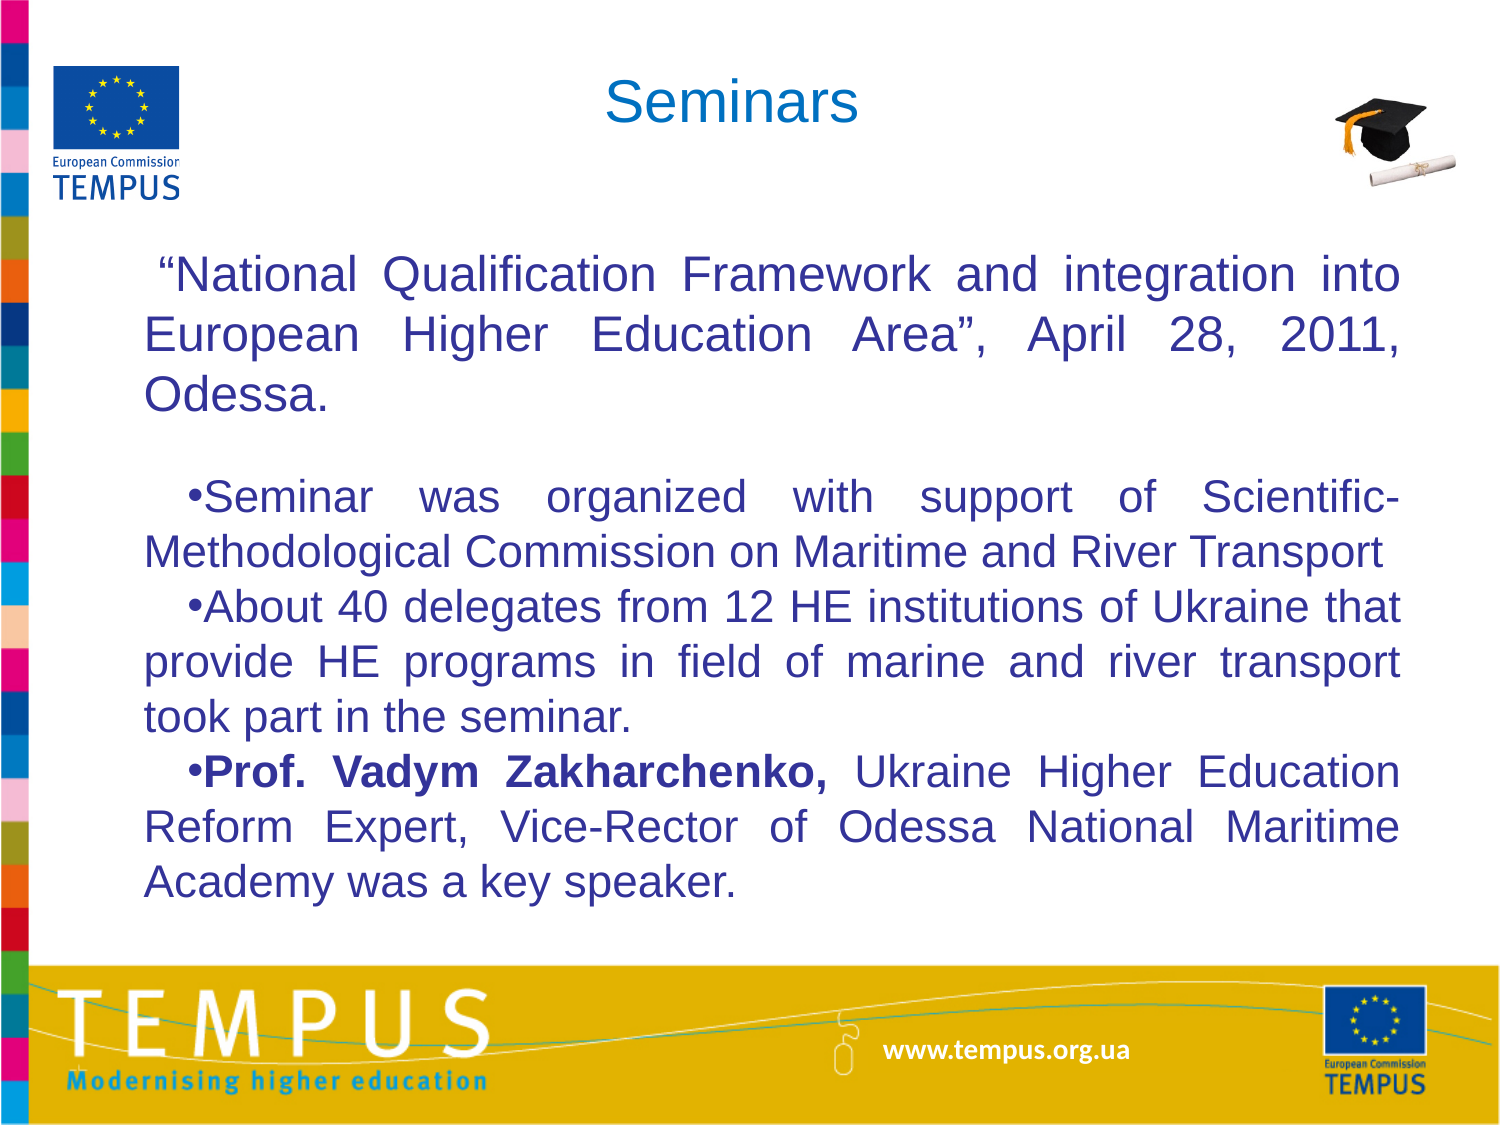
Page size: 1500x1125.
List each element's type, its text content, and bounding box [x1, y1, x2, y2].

title Seminars [183, 66, 1282, 149]
text_box www.tempus.org.ua [868, 1023, 1282, 1073]
subtitle “National Qualification Framework and integration into European Higher Education Area”, April 28, 2011, Odessa. Seminar was organized with support of Scientific-Methodological Commission on Maritime and River Transport About 40 delegates from 12 HE institutions of Ukraine that provide HE programs in field of marine and river transport took part in the seminar. Prof. Vadym Zakharchenko, Ukraine Higher Education Reform Expert, Vice-Rector of Odessa National Maritime Academy was a key speaker. [128, 234, 1417, 926]
picture [0, 0, 1500, 1125]
